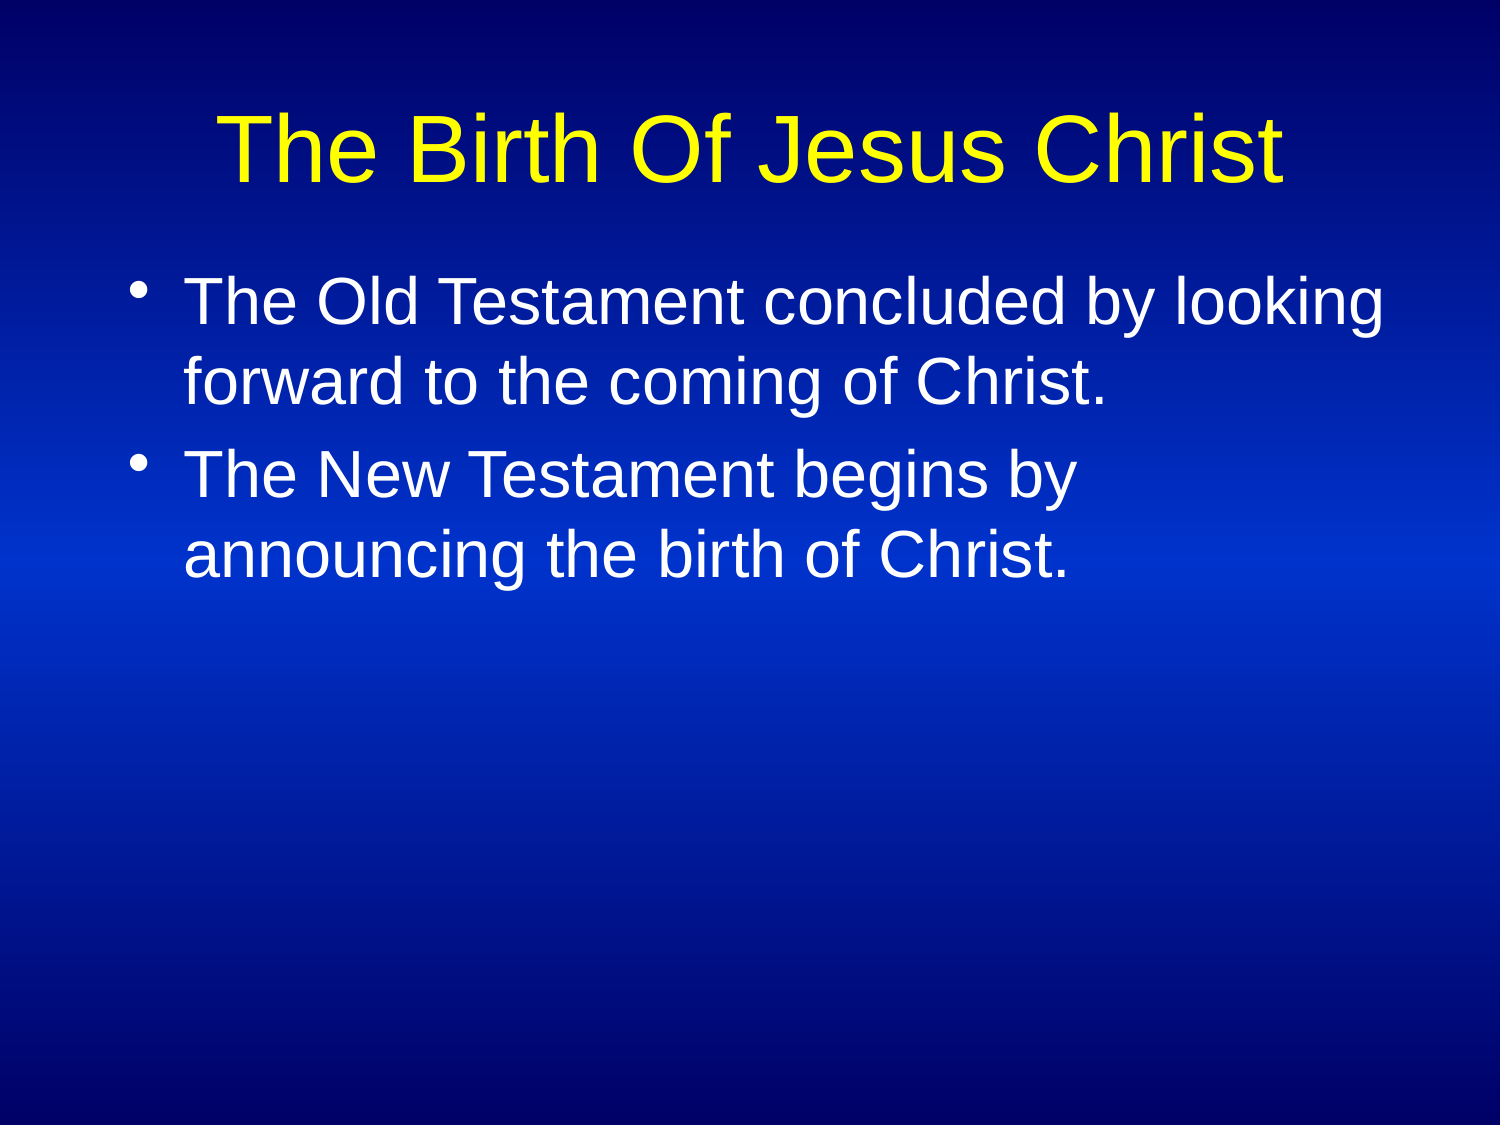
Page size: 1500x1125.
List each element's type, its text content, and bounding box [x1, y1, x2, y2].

list The Old Testament concluded by looking forward to the coming of Christ. The New Testament begins by announcing the birth of Christ. [112, 249, 1438, 725]
title The Birth Of Jesus Christ [37, 50, 1463, 238]
